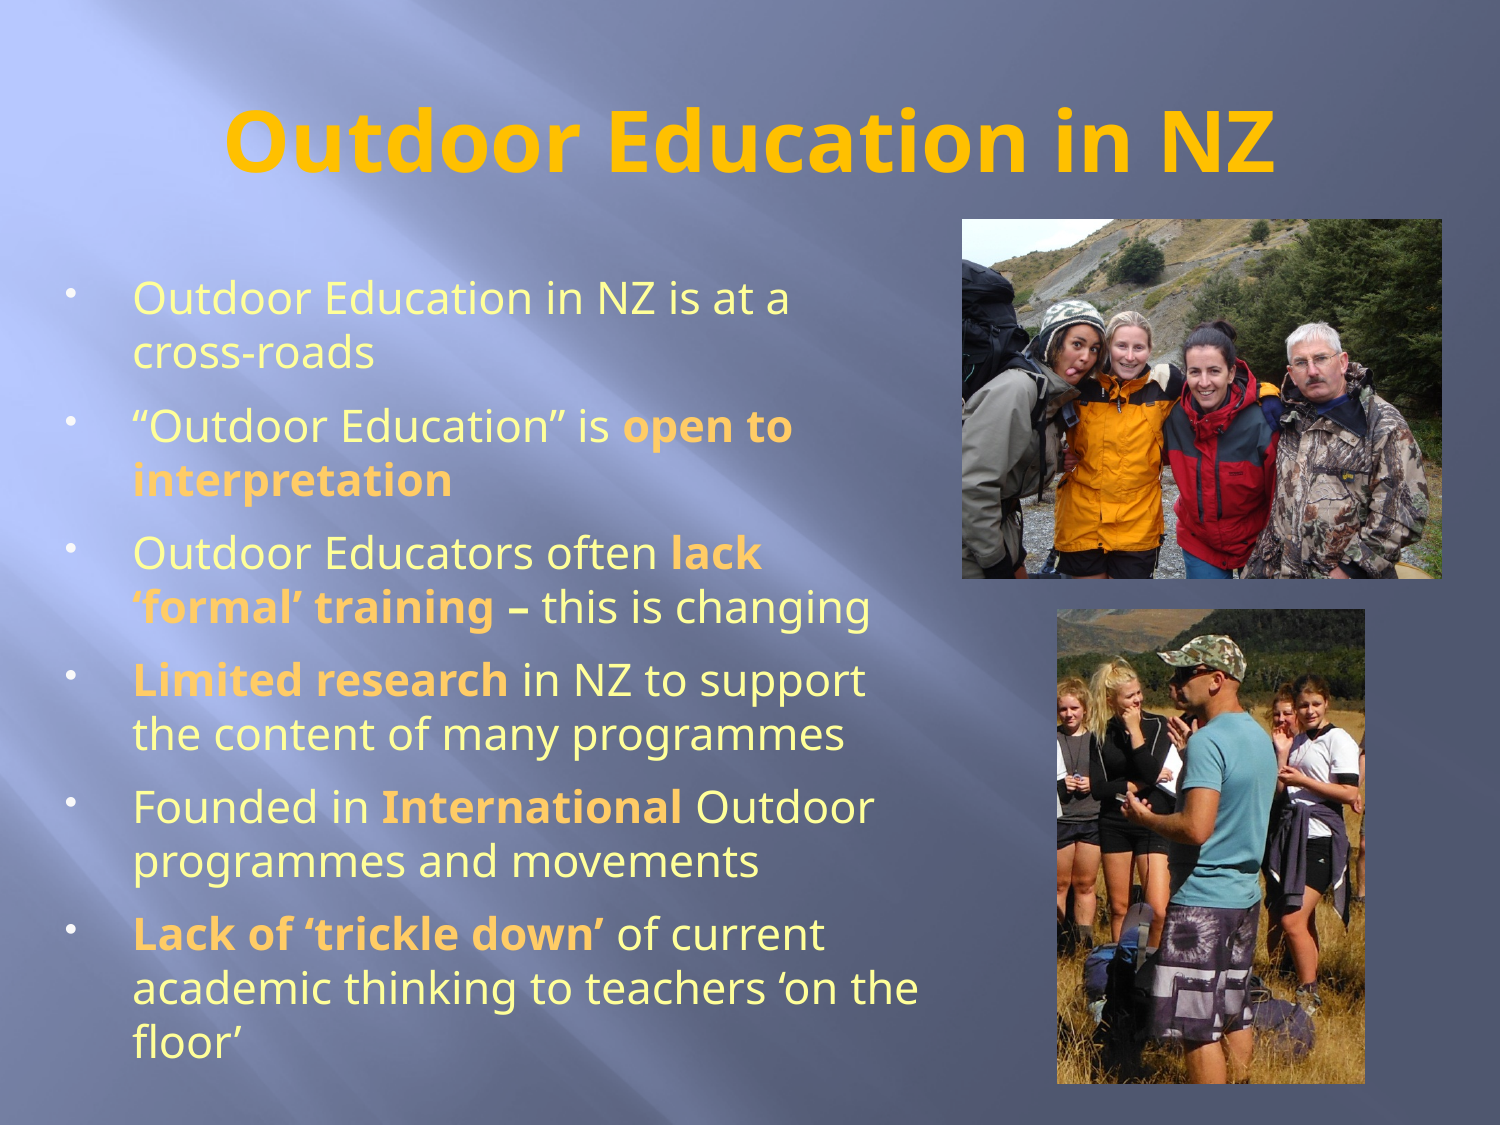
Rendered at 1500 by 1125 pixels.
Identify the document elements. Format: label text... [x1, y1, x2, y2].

picture [1056, 609, 1365, 1084]
title Outdoor Education in NZ [75, 45, 1425, 233]
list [962, 219, 1442, 580]
list Outdoor Education in NZ is at a cross-roads “Outdoor Education” is open to interpretation Outdoor Educators often lack ‘formal’ training – this is changing Limited research in NZ to support the content of many programmes Founded in International Outdoor programmes and movements Lack of ‘trickle down’ of current academic thinking to teachers ‘on the floor’ [29, 262, 939, 1083]
